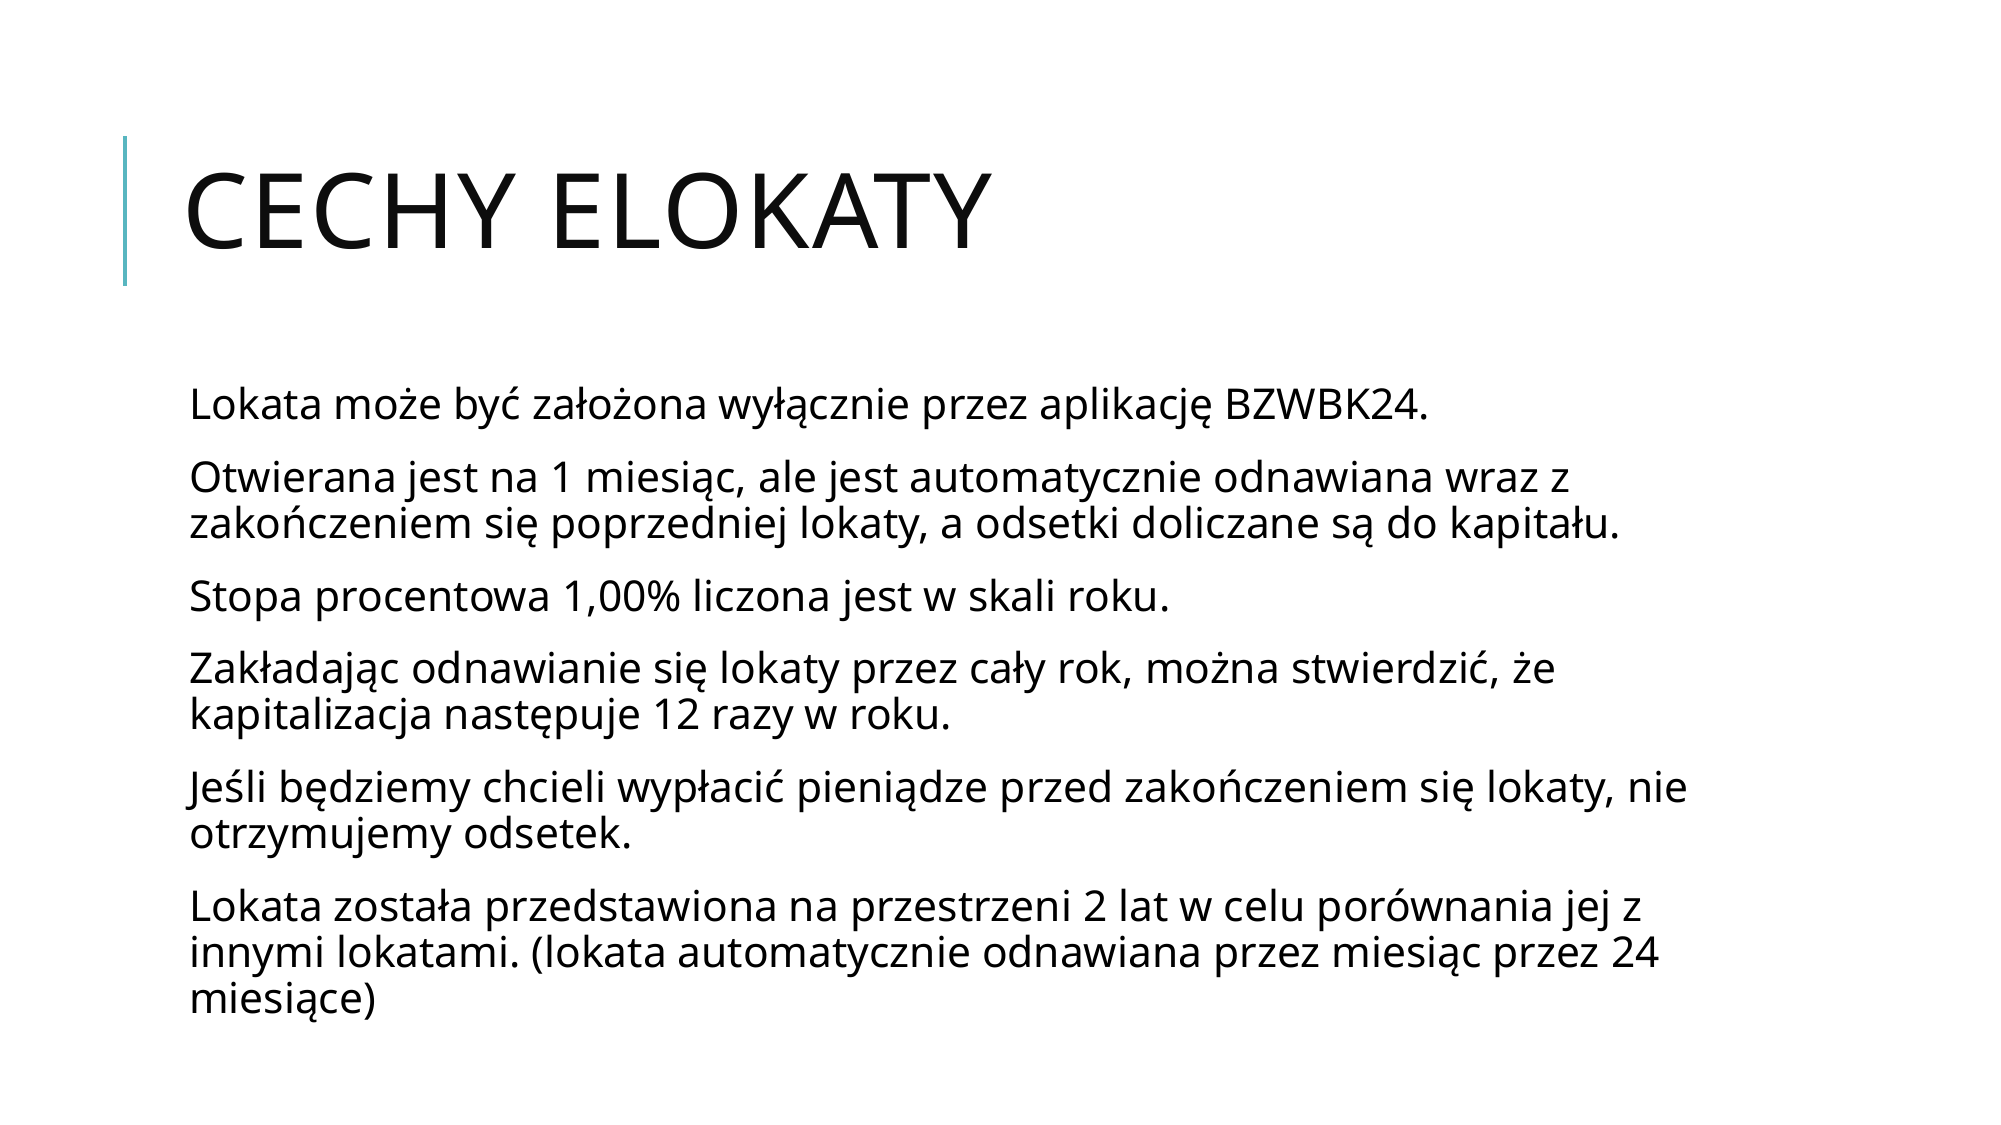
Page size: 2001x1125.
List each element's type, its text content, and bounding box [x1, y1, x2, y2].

list Lokata może być założona wyłącznie przez aplikację BZWBK24. Otwierana jest na 1 miesiąc, ale jest automatycznie odnawiana wraz z zakończeniem się poprzedniej lokaty, a odsetki doliczane są do kapitału. Stopa procentowa 1,00% liczona jest w skali roku. Zakładając odnawianie się lokaty przez cały rok, można stwierdzić, że kapitalizacja następuje 12 razy w roku. Jeśli będziemy chcieli wypłacić pieniądze przed zakończeniem się lokaty, nie otrzymujemy odsetek. Lokata została przedstawiona na przestrzeni 2 lat w celu porównania jej z innymi lokatami. (lokata automatycznie odnawiana przez miesiąc przez 24 miesiące) [168, 375, 1763, 1035]
title Cechy eLokaty [168, 96, 1763, 342]
